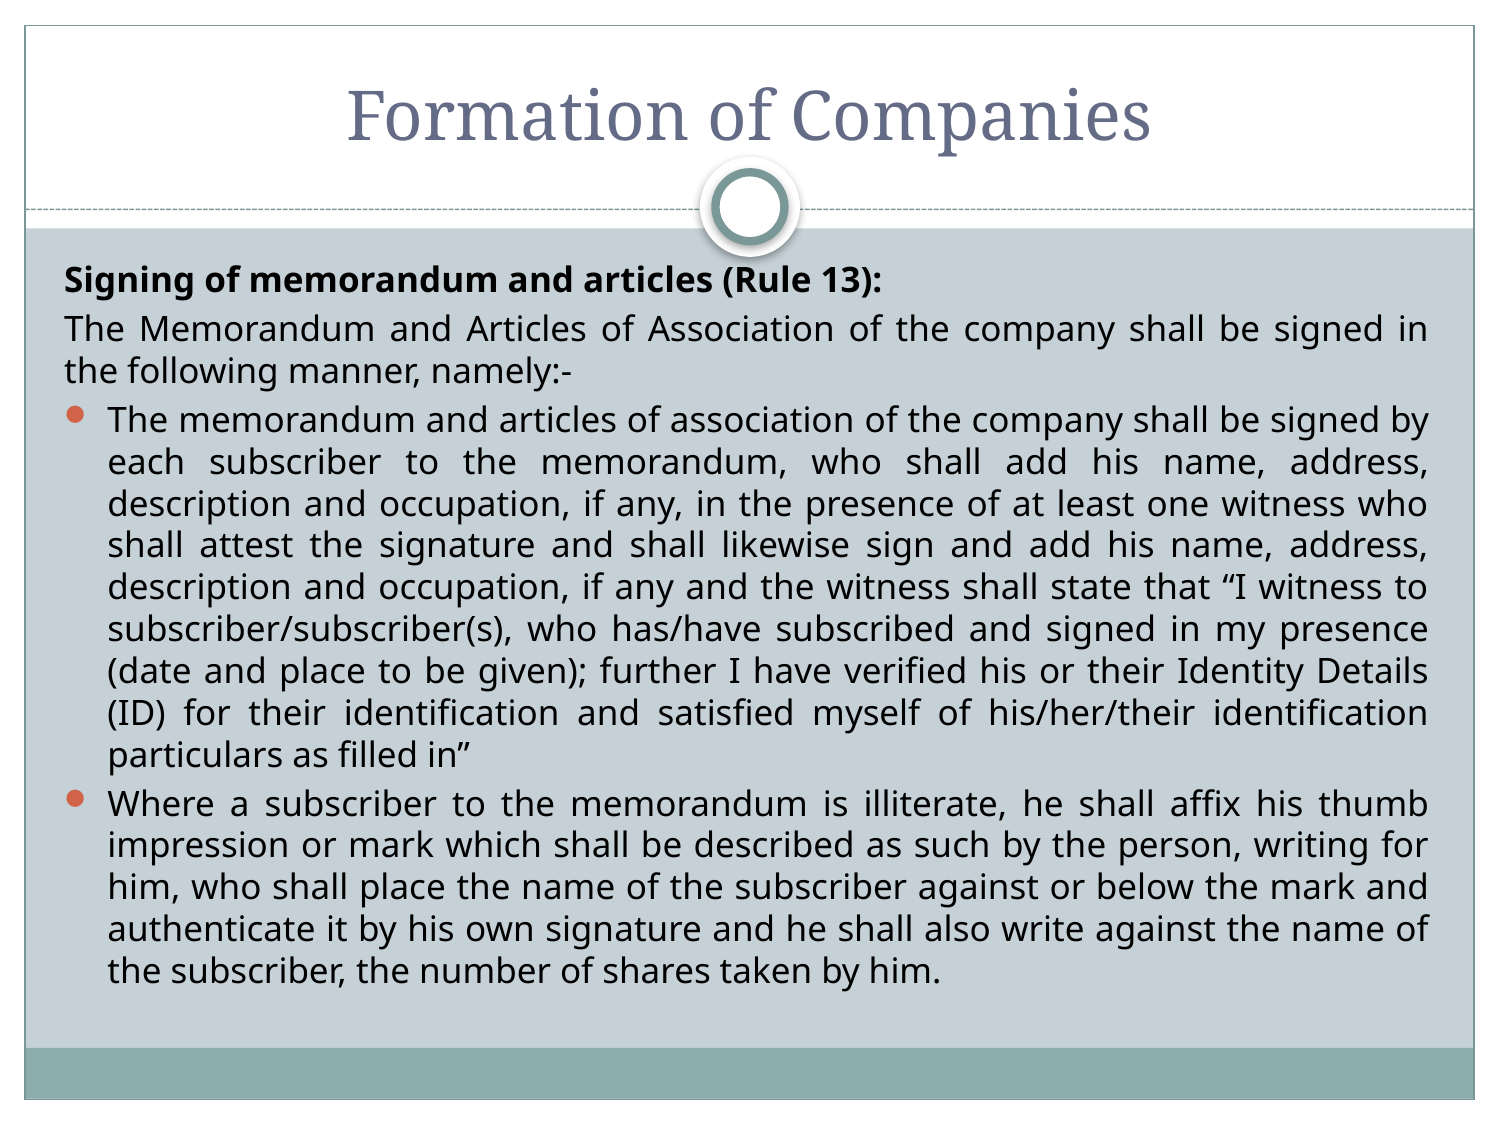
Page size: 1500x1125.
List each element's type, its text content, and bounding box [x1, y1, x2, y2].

title Formation of Companies [49, 37, 1450, 162]
list Signing of memorandum and articles (Rule 13): The Memorandum and Articles of Association of the company shall be signed in the following manner, namely:- The memorandum and articles of association of the company shall be signed by each subscriber to the memorandum, who shall add his name, address, description and occupation, if any, in the presence of at least one witness who shall attest the signature and shall likewise sign and add his name, address, description and occupation, if any and the witness shall state that “I witness to subscriber/subscriber(s), who has/have subscribed and signed in my presence (date and place to be given); further I have verified his or their Identity Details (ID) for their identification and satisfied myself of his/her/their identification particulars as filled in” Where a subscriber to the memorandum is illiterate, he shall affix his thumb impression or mark which shall be described as such by the person, writing for him, who shall place the name of the subscriber against or below the mark and authenticate it by his own signature and he shall also write against the name of the subscriber, the number of shares taken by him. [49, 250, 1445, 1001]
